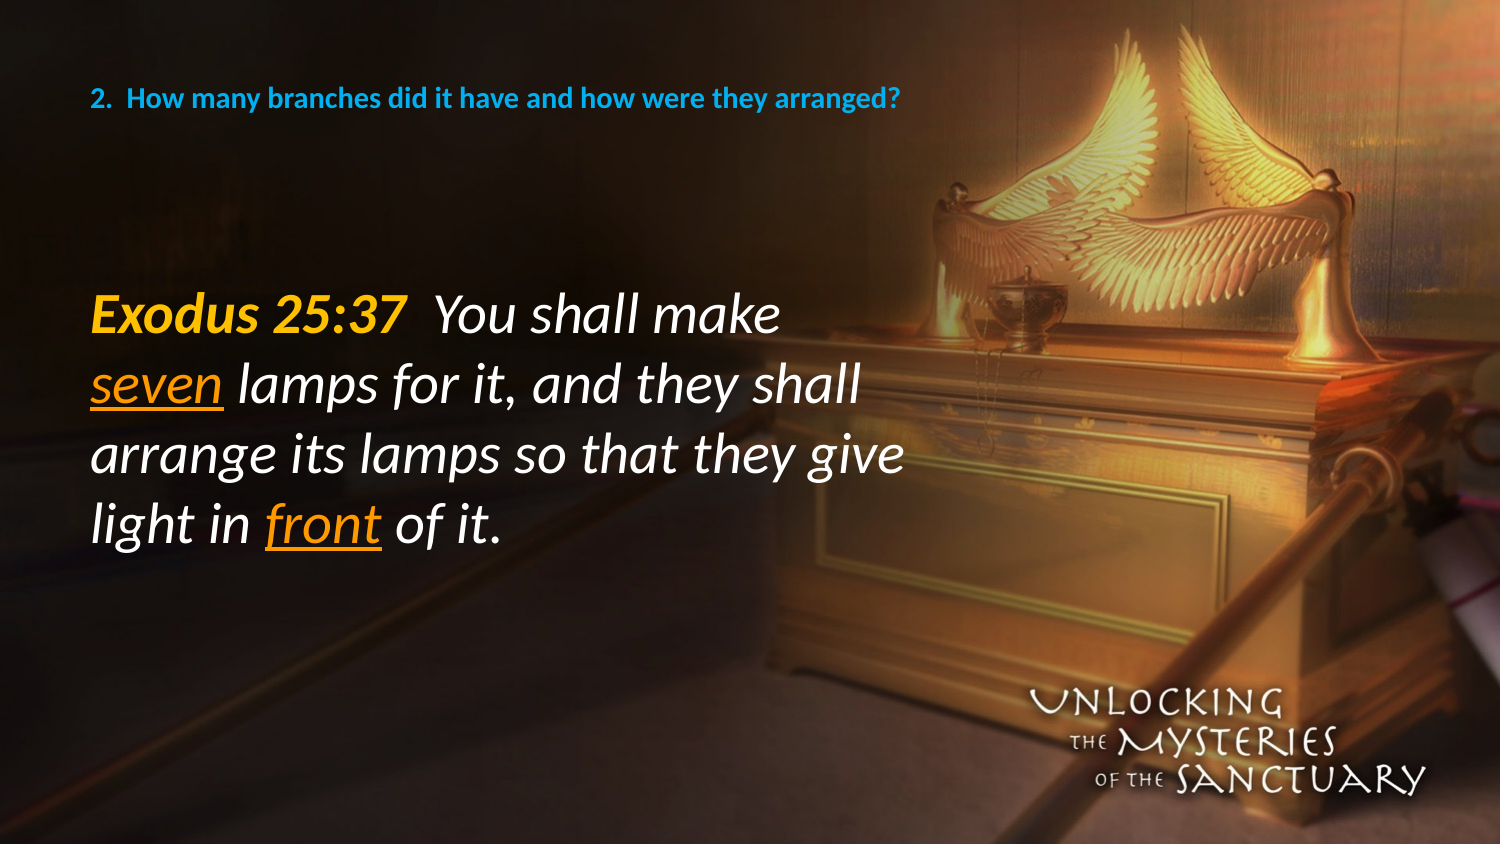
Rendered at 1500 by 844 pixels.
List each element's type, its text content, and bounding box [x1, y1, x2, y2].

picture [0, 0, 1500, 844]
list Exodus 25:37 You shall make seven lamps for it, and they shall arrange its lamps so that they give light in front of it. [75, 267, 935, 754]
title 2. How many branches did it have and how were they arranged? [75, 33, 1425, 175]
